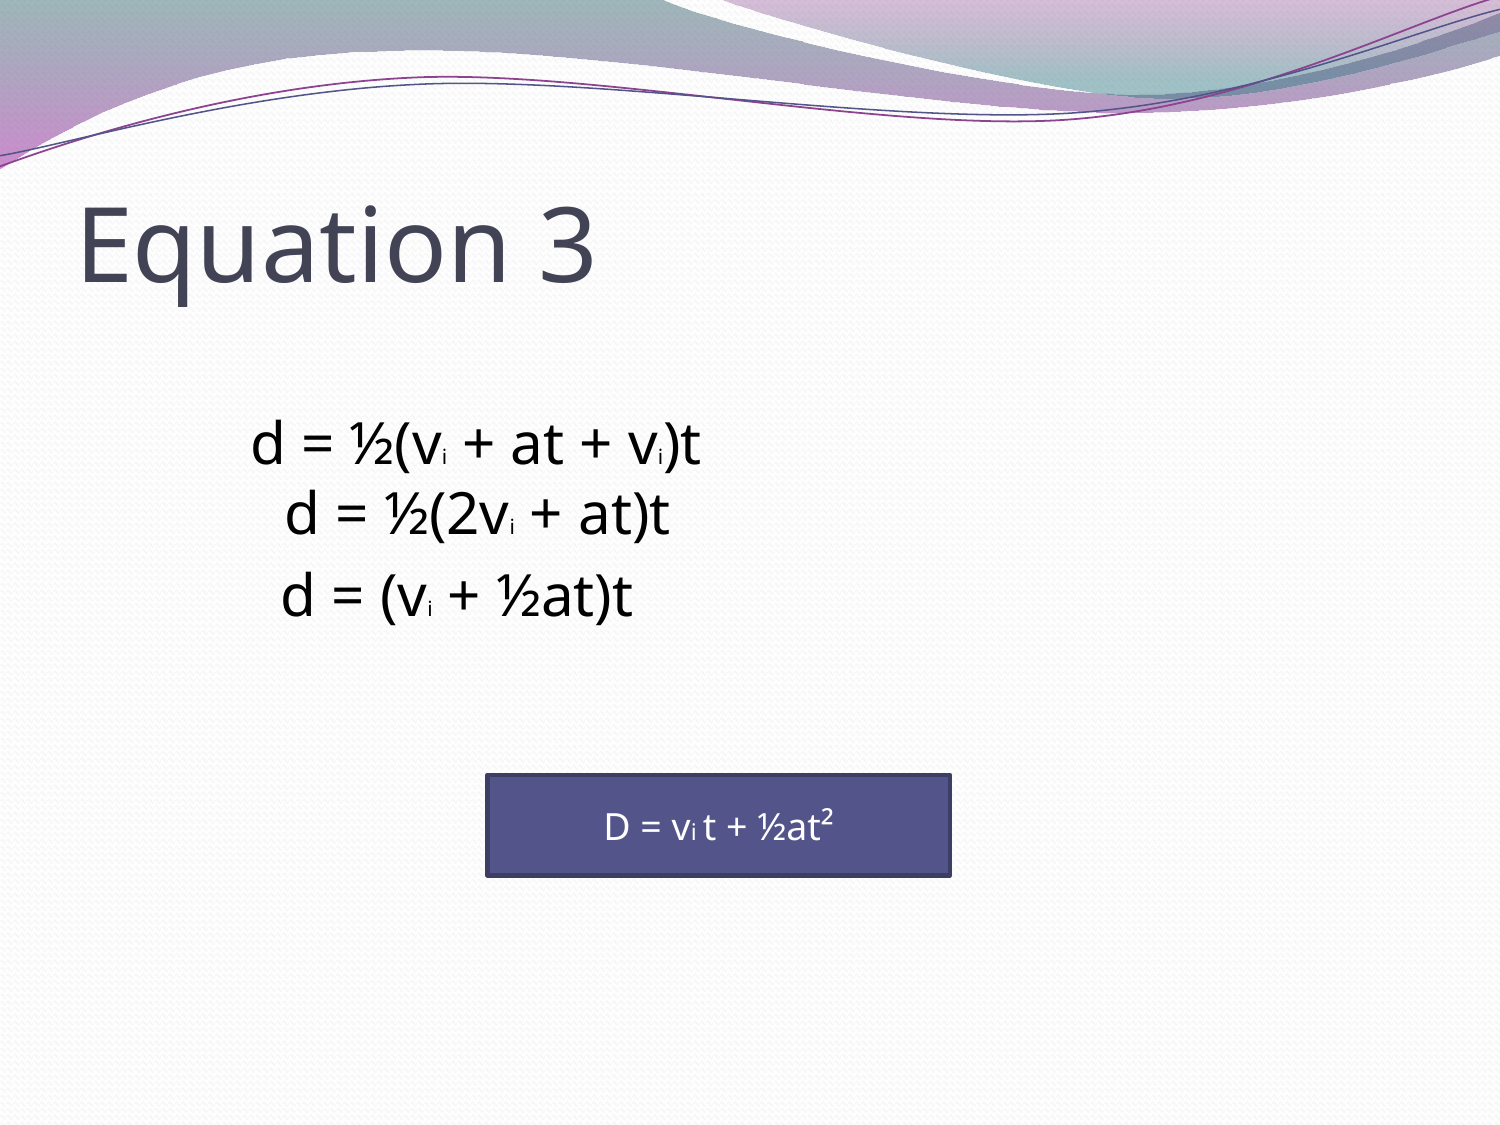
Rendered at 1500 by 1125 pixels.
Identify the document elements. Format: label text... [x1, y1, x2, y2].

text_box D = vi t + ½at² [485, 773, 952, 878]
list d = ½(vi + at + vi)t d = ½(2vi + at)t d = (vi + ½at)t [75, 317, 1425, 1038]
title Equation 3 [75, 115, 1425, 303]
